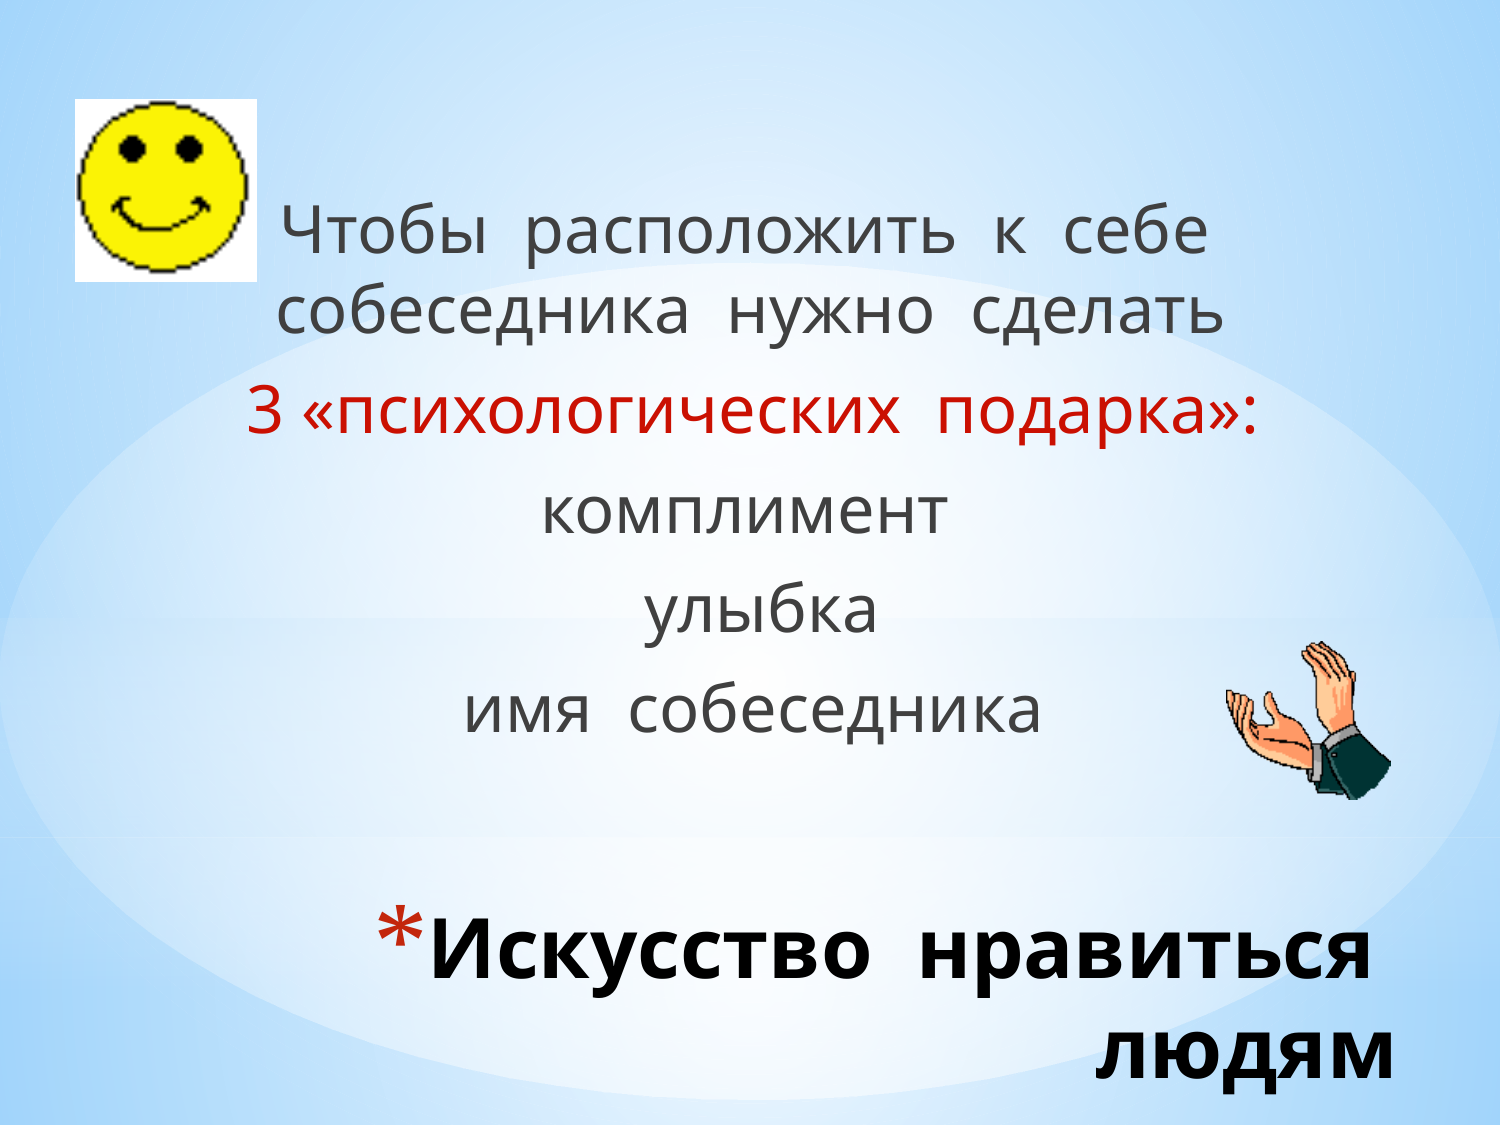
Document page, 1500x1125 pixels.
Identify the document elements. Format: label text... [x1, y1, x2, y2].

picture [1225, 641, 1391, 800]
picture [74, 99, 257, 282]
list Чтобы расположить к себе собеседника нужно сделать 3 «психологических подарка»: комплимент улыбка имя собеседника [75, 80, 1425, 1125]
